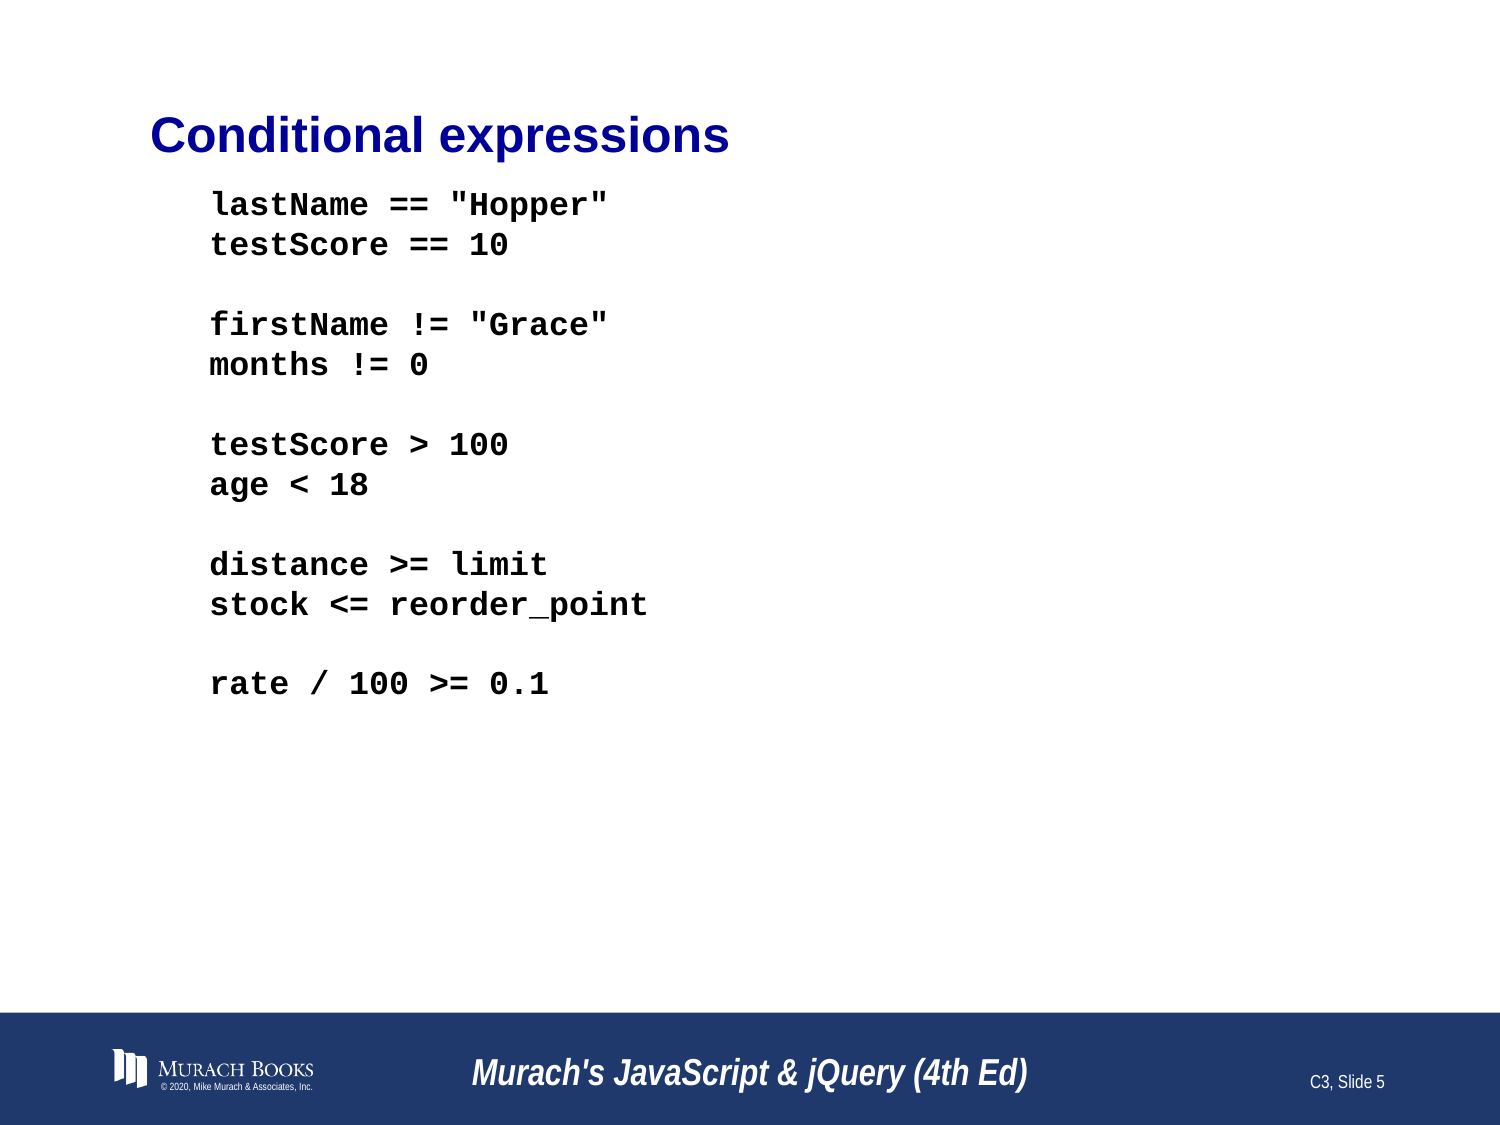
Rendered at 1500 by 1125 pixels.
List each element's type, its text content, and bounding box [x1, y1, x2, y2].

slide_number Murach's JavaScript & jQuery (4th Ed) [463, 1025, 1050, 1100]
slide_number C3, Slide 5 [1087, 1025, 1400, 1100]
list lastName == "Hopper" testScore == 10 firstName != "Grace" months != 0 testScore > 100 age < 18 distance >= limit stock <= reorder_point rate / 100 >= 0.1 [137, 174, 1350, 975]
footer © 2020, Mike Murach & Associates, Inc. [12, 1025, 463, 1100]
title Conditional expressions [150, 102, 1350, 164]
